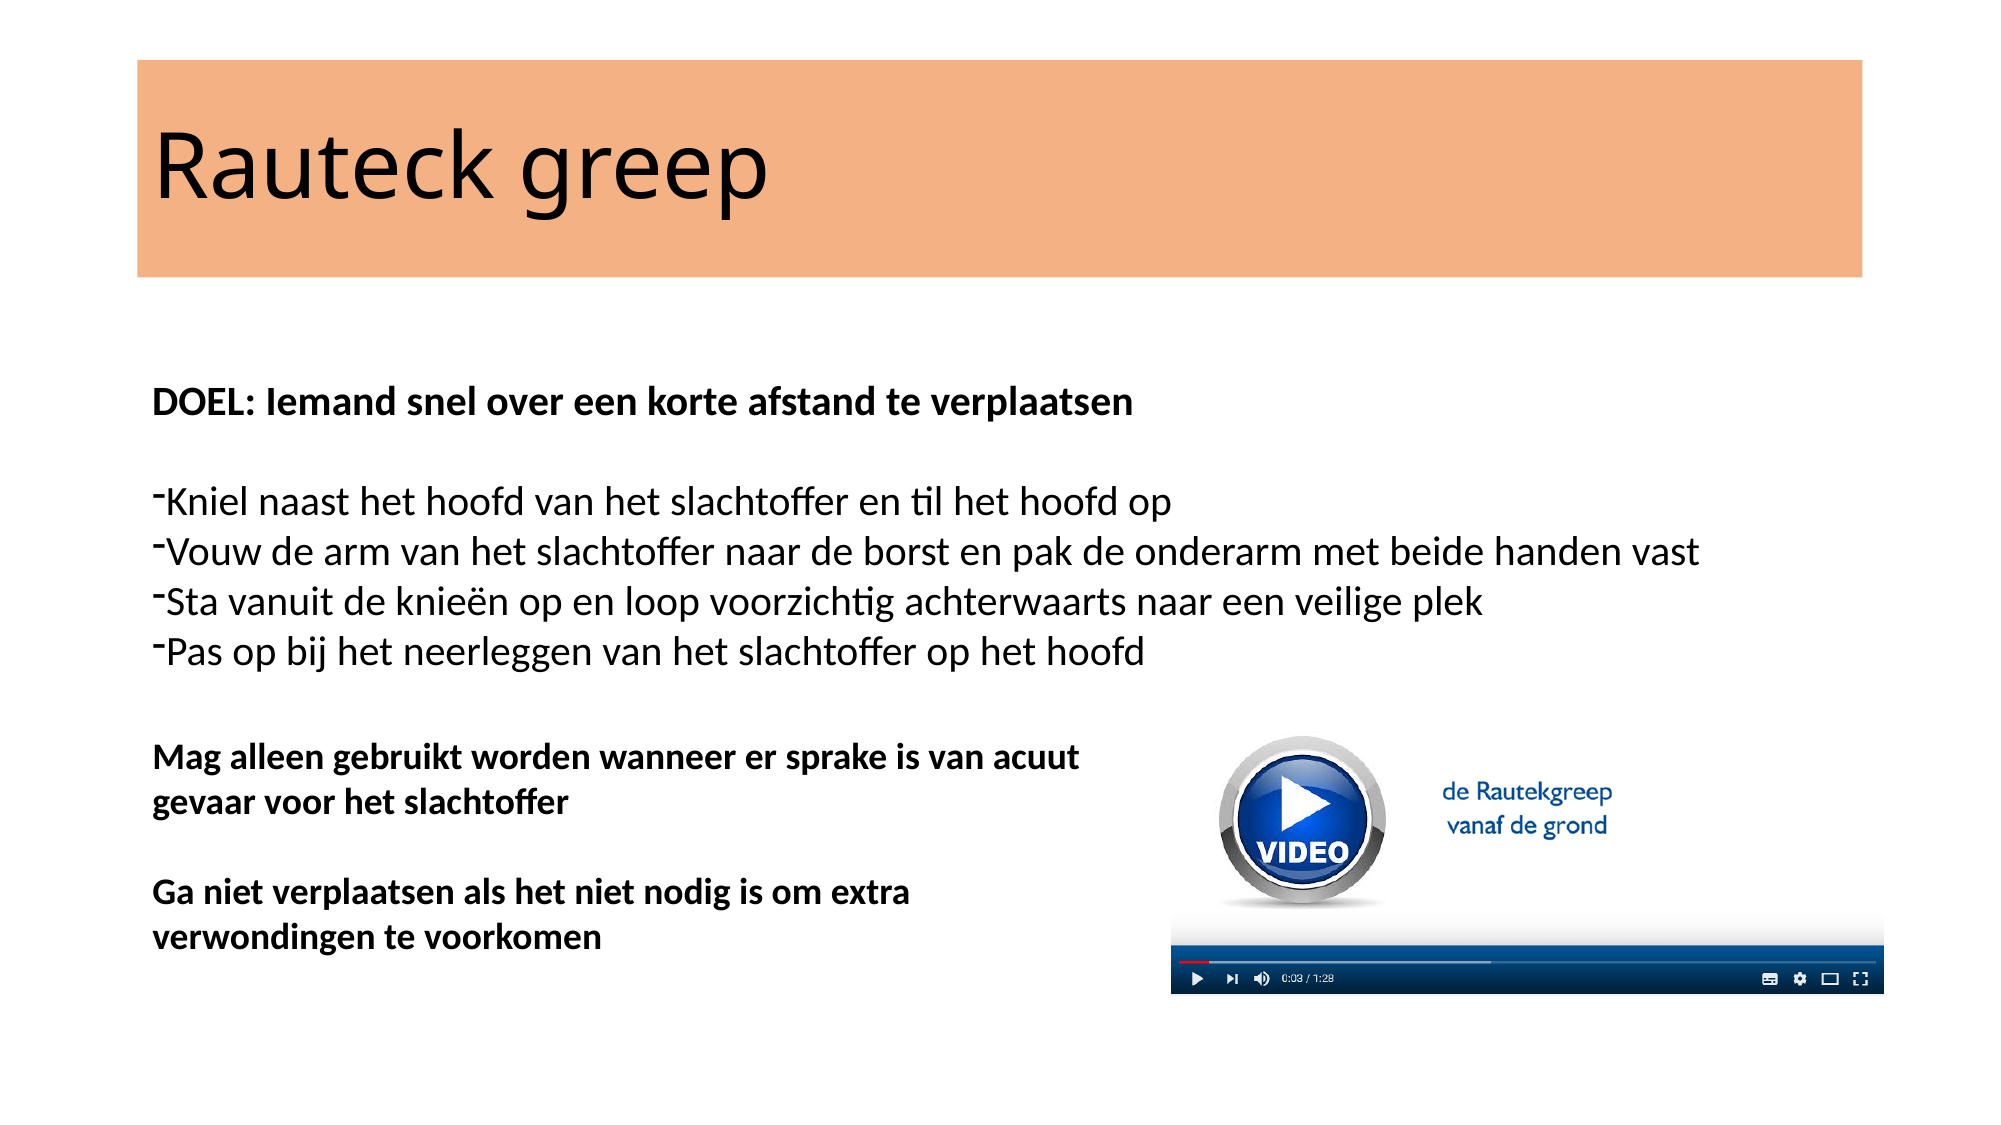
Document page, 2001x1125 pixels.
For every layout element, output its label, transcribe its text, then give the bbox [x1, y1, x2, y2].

title Rauteck greep [137, 59, 1863, 278]
text_box Mag alleen gebruikt worden wanneer er sprake is van acuut gevaar voor het slachtoffer Ga niet verplaatsen als het niet nodig is om extra verwondingen te voorkomen [137, 724, 1138, 965]
text_box DOEL: Iemand snel over een korte afstand te verplaatsen Kniel naast het hoofd van het slachtoffer en til het hoofd op Vouw de arm van het slachtoffer naar de borst en pak de onderarm met beide handen vast Sta vanuit de knieën op en loop voorzichtig achterwaarts naar een veilige plek Pas op bij het neerleggen van het slachtoffer op het hoofd [137, 366, 1976, 682]
picture [1171, 696, 1884, 996]
